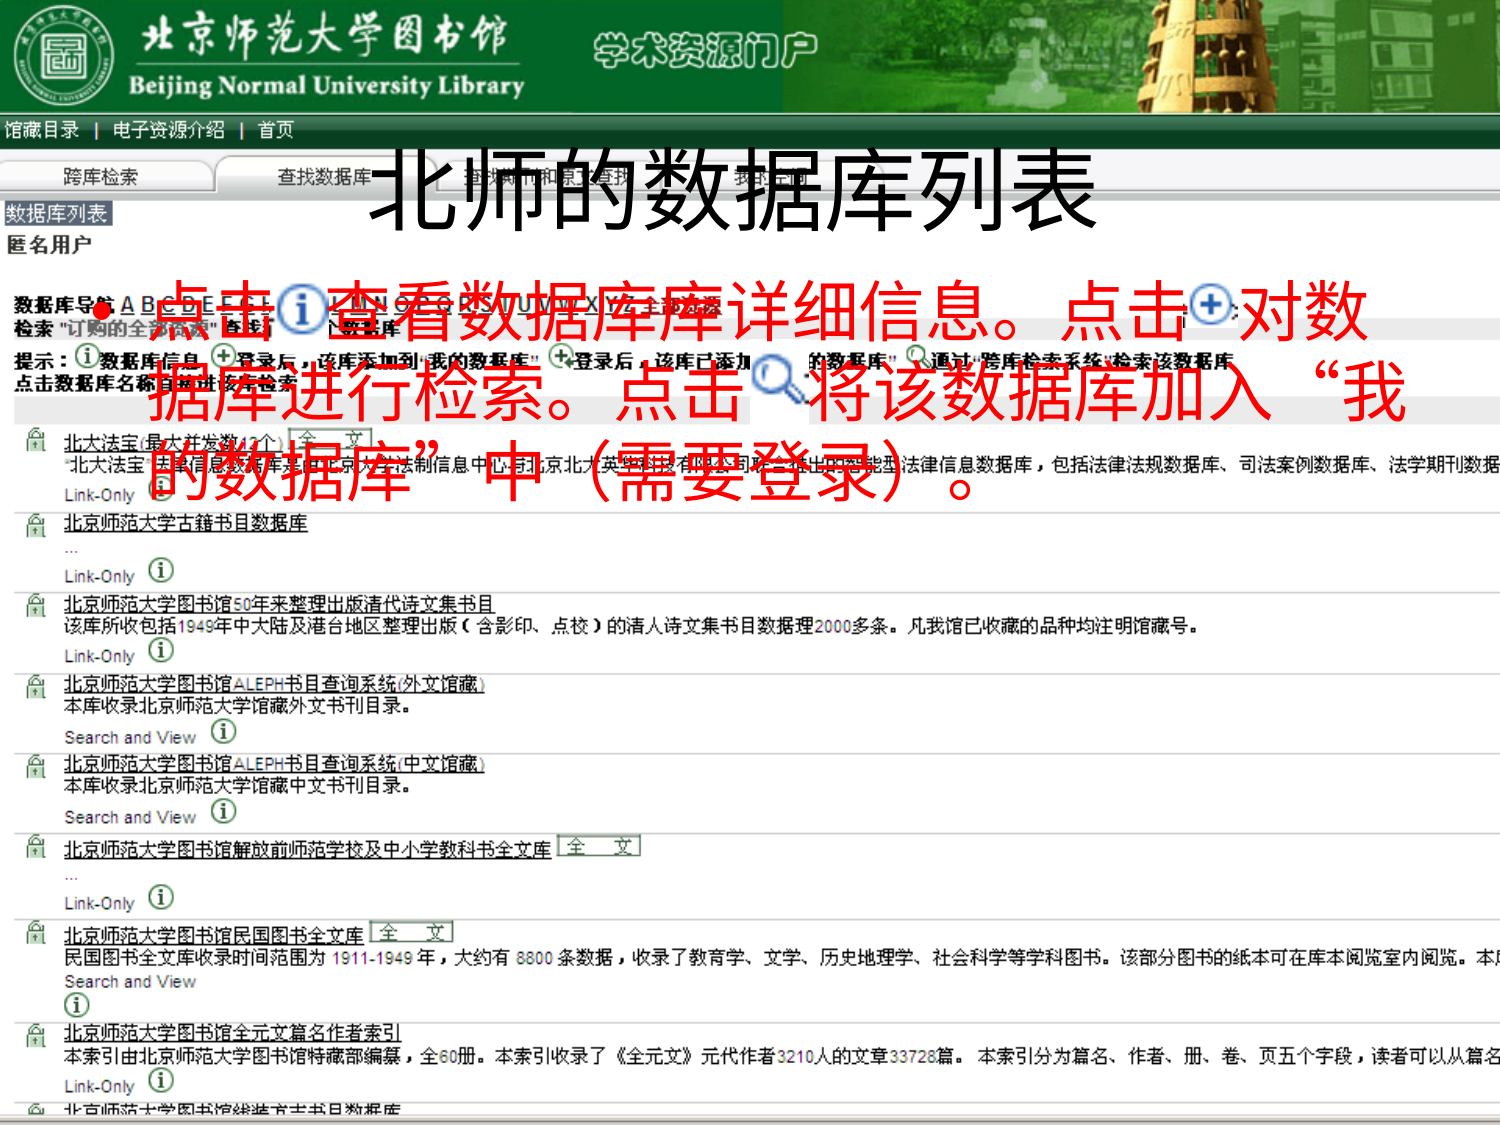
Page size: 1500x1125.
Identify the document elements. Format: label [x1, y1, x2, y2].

picture [0, 0, 1500, 1125]
text_box [269, 257, 809, 428]
